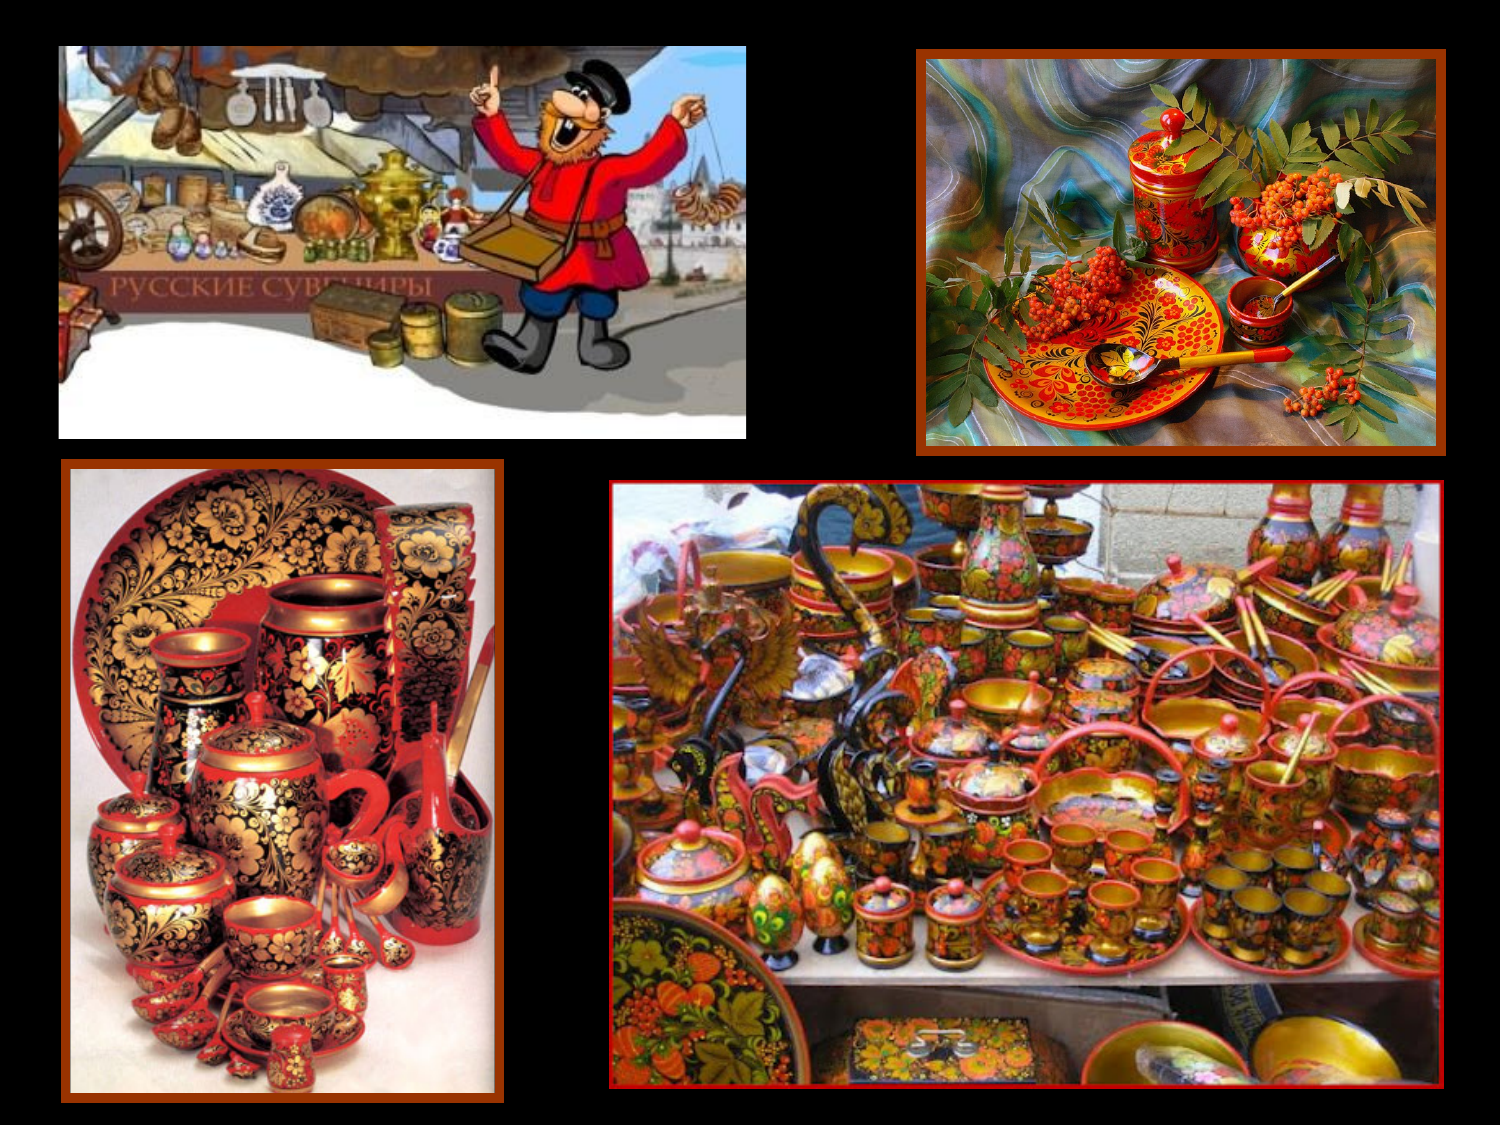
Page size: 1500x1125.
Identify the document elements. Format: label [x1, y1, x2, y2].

picture [609, 480, 1444, 1089]
picture [925, 58, 1437, 447]
picture [58, 46, 747, 439]
picture [70, 468, 495, 1094]
